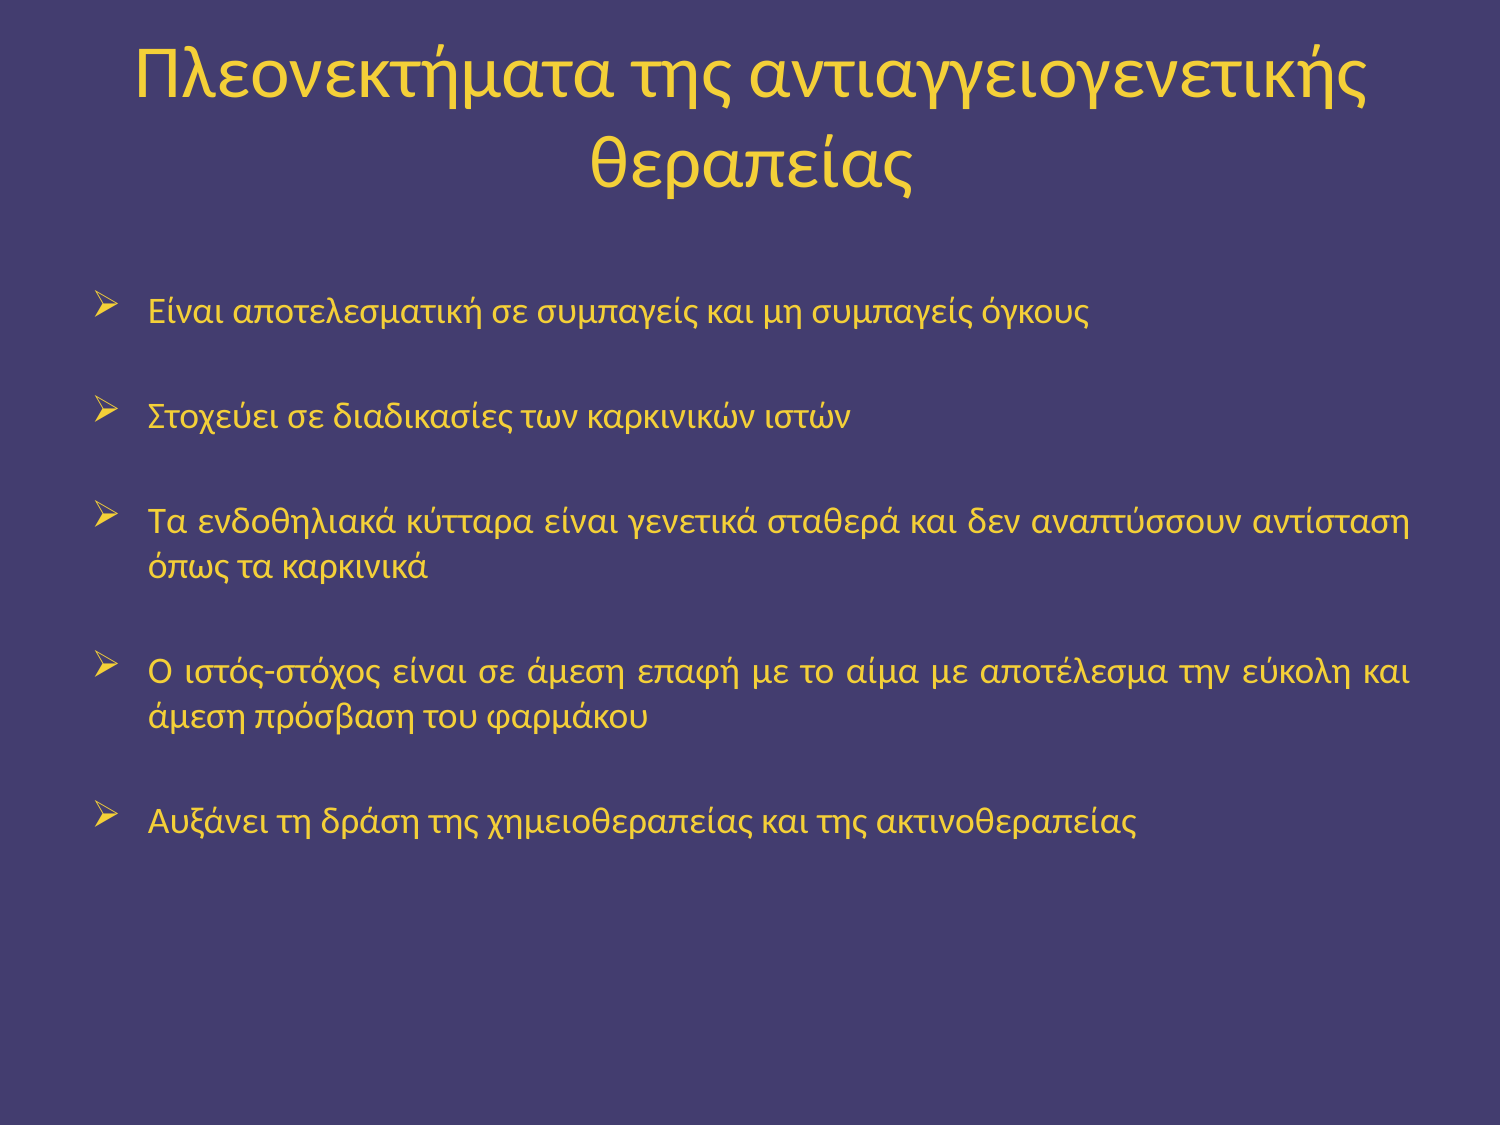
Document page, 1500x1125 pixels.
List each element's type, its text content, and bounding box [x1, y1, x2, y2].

title Πλεονεκτήματα της αντιαγγειογενετικής θεραπείας [76, 19, 1427, 207]
list Είναι αποτελεσματική σε συμπαγείς και μη συμπαγείς όγκους Στοχεύει σε διαδικασίες των καρκινικών ιστών Τα ενδοθηλιακά κύτταρα είναι γενετικά σταθερά και δεν αναπτύσσουν αντίσταση όπως τα καρκινικά Ο ιστός-στόχος είναι σε άμεση επαφή με το αίμα με αποτέλεσμα την εύκολη και άμεση πρόσβαση του φαρμάκου Αυξάνει τη δράση της χημειοθεραπείας και της ακτινοθεραπείας [76, 278, 1427, 1022]
